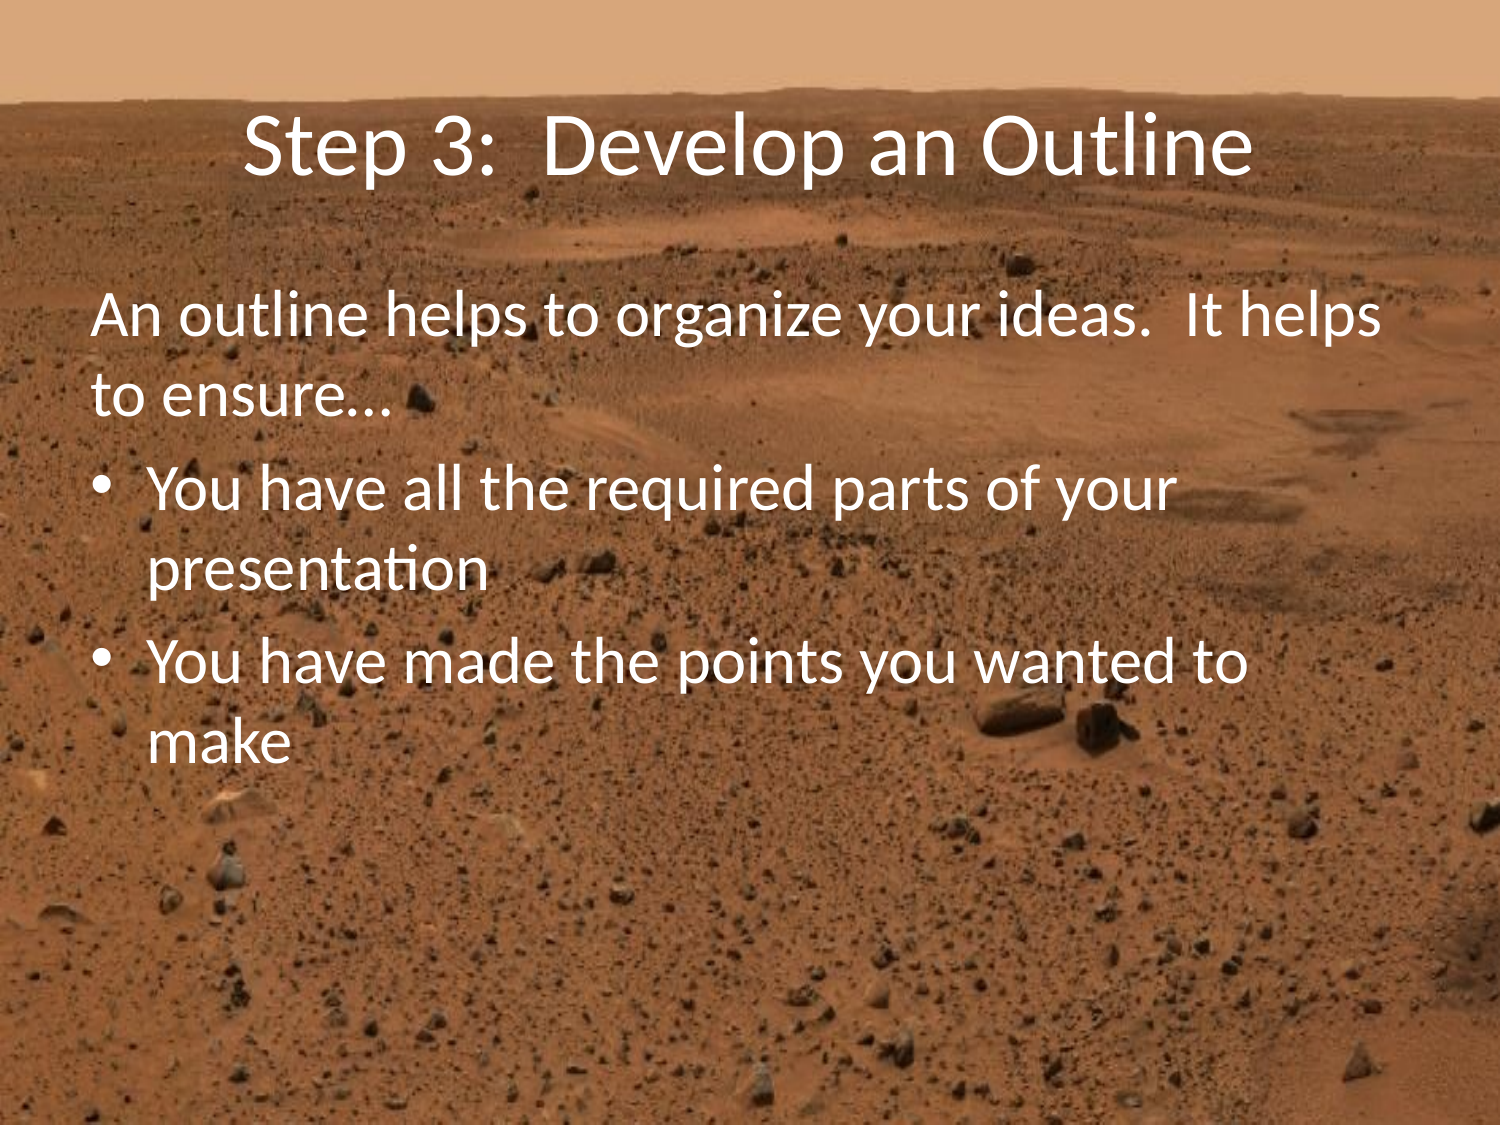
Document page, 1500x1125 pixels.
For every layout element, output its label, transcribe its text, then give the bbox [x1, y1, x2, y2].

picture [0, 0, 1500, 1125]
title Step 3: Develop an Outline [75, 45, 1425, 233]
list An outline helps to organize your ideas. It helps to ensure… You have all the required parts of your presentation You have made the points you wanted to make [75, 262, 1425, 1005]
